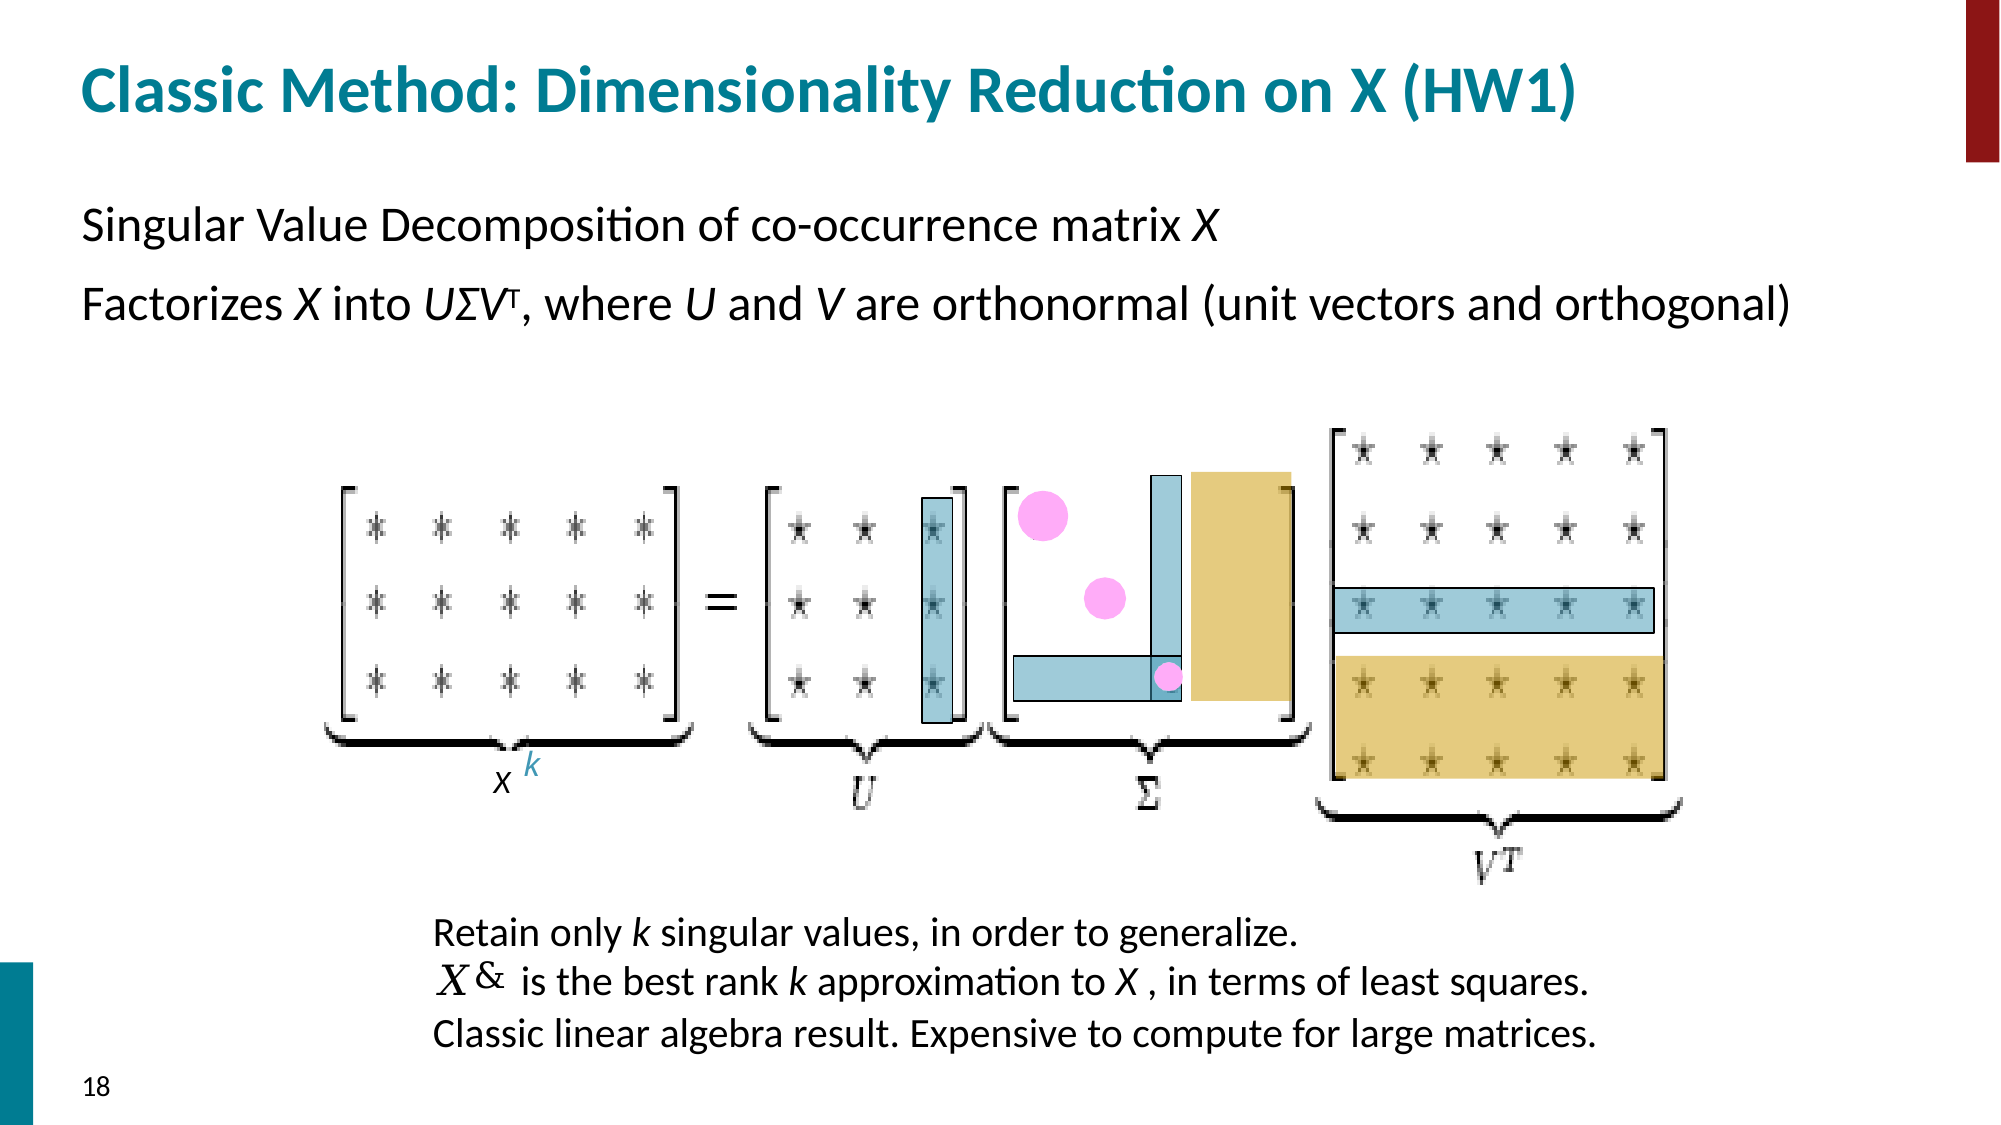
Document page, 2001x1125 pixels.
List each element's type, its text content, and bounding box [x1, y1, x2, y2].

slide_number 10 [75, 1067, 120, 1125]
title Classic Method: Dimensionality Reduction on X (HW1) [79, 4, 1921, 234]
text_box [1017, 490, 1183, 691]
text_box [324, 428, 1683, 885]
text_box Retain only k singular values, in order to generalize. 𝑋& is the best rank k approximation to X , in terms of least squares. Classic linear algebra result. Expensive to compute for large matrices. [426, 902, 1609, 1056]
text_box Singular Value Decomposition of co-occurrence matrix X Factorizes X into UΣVT, where U and V are orthonormal (unit vectors and orthogonal) [77, 169, 1807, 330]
